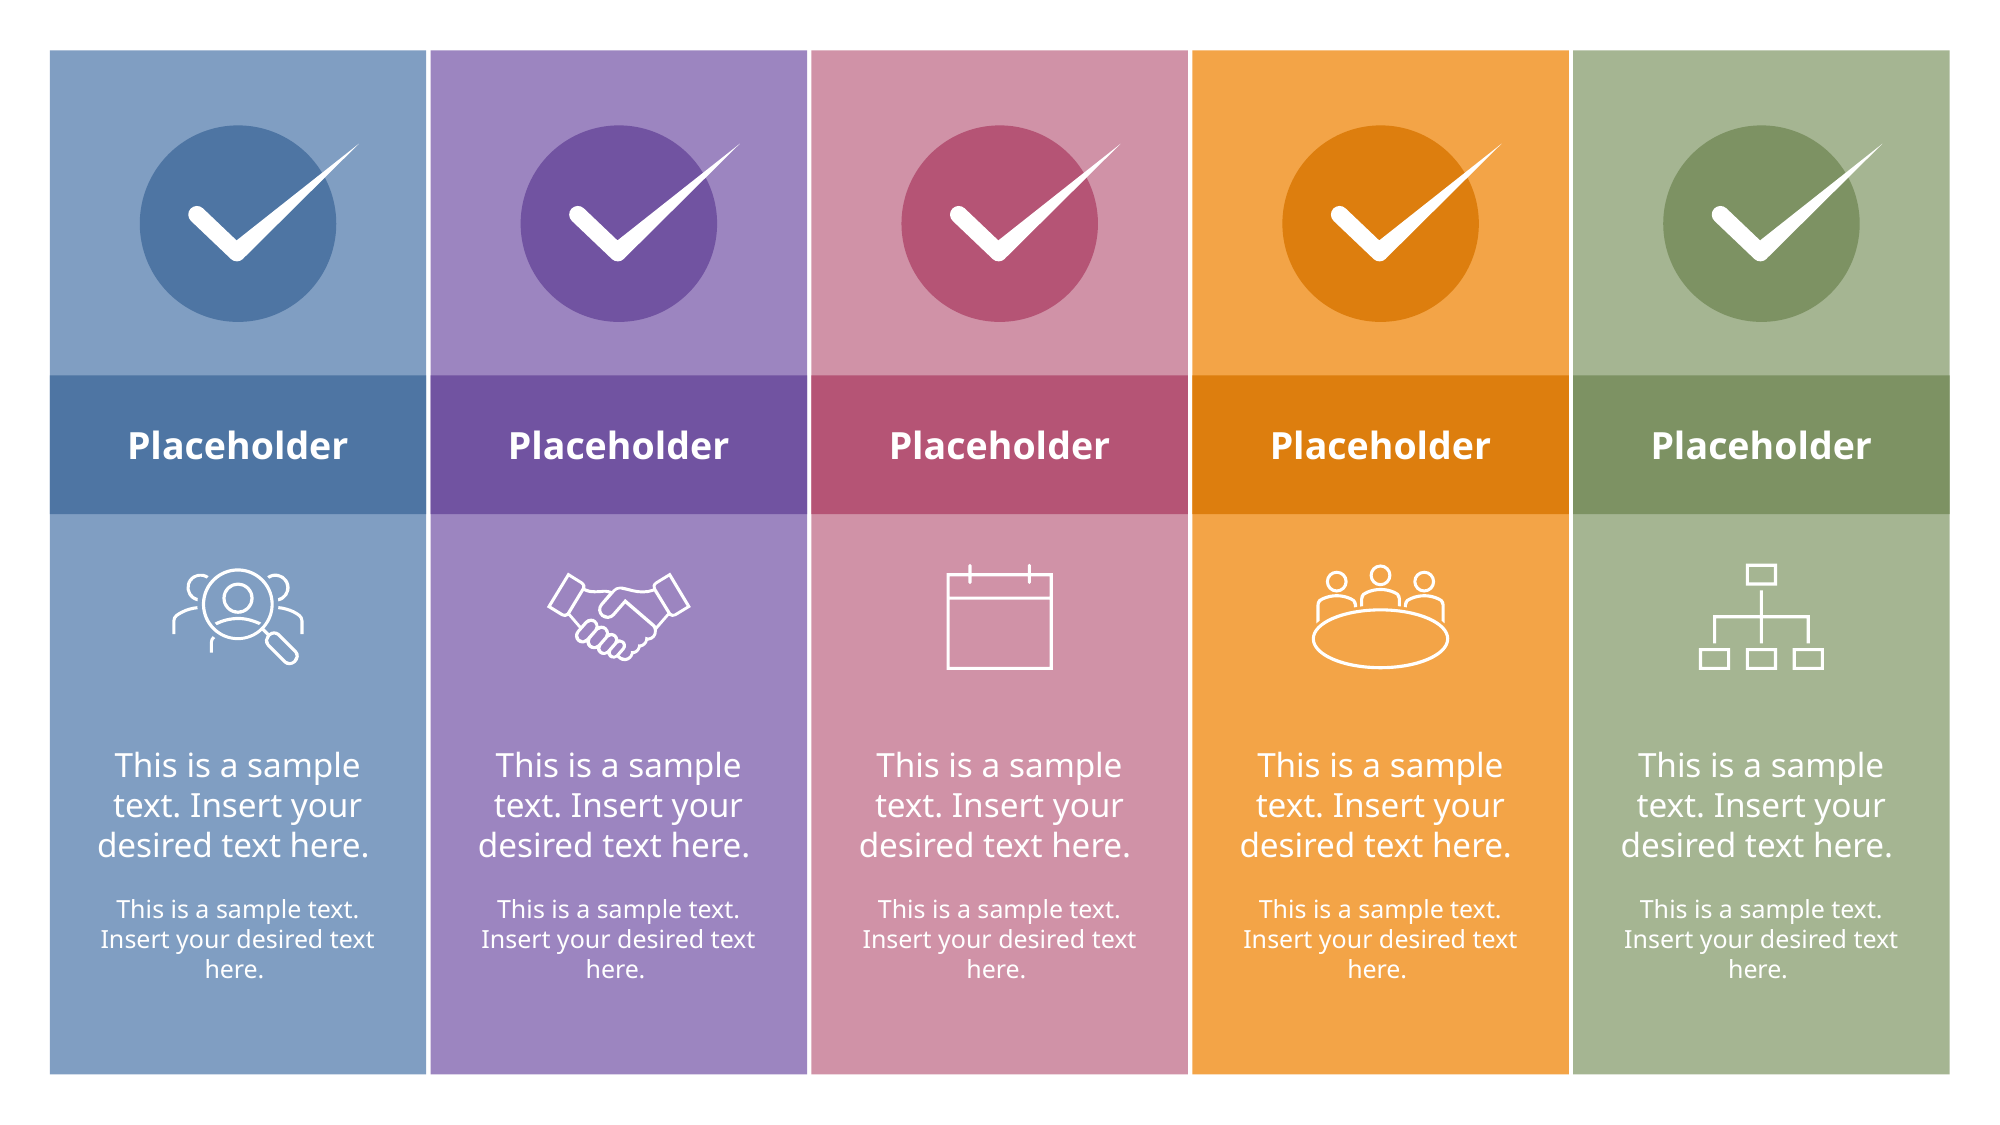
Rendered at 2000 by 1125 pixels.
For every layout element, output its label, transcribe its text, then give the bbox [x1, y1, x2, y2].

text_box [1328, 142, 1504, 264]
text_box [1571, 48, 1952, 373]
text_box [518, 123, 720, 325]
text_box This is a sample text. Insert your desired text here. This is a sample text. Insert your desired text here. [78, 743, 397, 1023]
text_box This is a sample text. Insert your desired text here. This is a sample text. Insert your desired text here. [459, 743, 778, 1023]
text_box [429, 373, 809, 516]
text_box [48, 48, 428, 373]
text_box Placeholder [842, 398, 1157, 491]
text_box [946, 563, 1053, 670]
text_box Placeholder [1223, 398, 1538, 491]
text_box This is a sample text. Insert your desired text here. This is a sample text. Insert your desired text here. [1221, 743, 1540, 1023]
text_box [1190, 516, 1571, 1076]
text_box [1698, 563, 1825, 671]
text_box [1311, 564, 1450, 670]
text_box This is a sample text. Insert your desired text here. This is a sample text. Insert your desired text here. [840, 743, 1159, 1023]
text_box [1280, 123, 1481, 325]
text_box [1190, 48, 1571, 373]
text_box [429, 48, 809, 373]
text_box [48, 373, 428, 516]
text_box Placeholder [461, 398, 776, 491]
text_box [186, 142, 361, 264]
text_box [429, 516, 809, 1076]
text_box [899, 123, 1101, 325]
text_box [809, 48, 1190, 373]
text_box [1571, 516, 1952, 1076]
text_box [809, 516, 1190, 1076]
text_box [546, 572, 691, 662]
text_box This is a sample text. Insert your desired text here. This is a sample text. Insert your desired text here. [1602, 743, 1921, 1023]
text_box [1709, 142, 1884, 264]
text_box [809, 373, 1190, 516]
text_box [137, 123, 339, 325]
text_box Placeholder [81, 398, 395, 491]
text_box [48, 516, 428, 1076]
text_box [1571, 373, 1952, 516]
text_box [1190, 373, 1571, 516]
text_box [567, 142, 742, 264]
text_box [172, 568, 304, 666]
text_box [947, 142, 1123, 264]
text_box [1661, 123, 1862, 325]
text_box Placeholder [1604, 398, 1919, 491]
